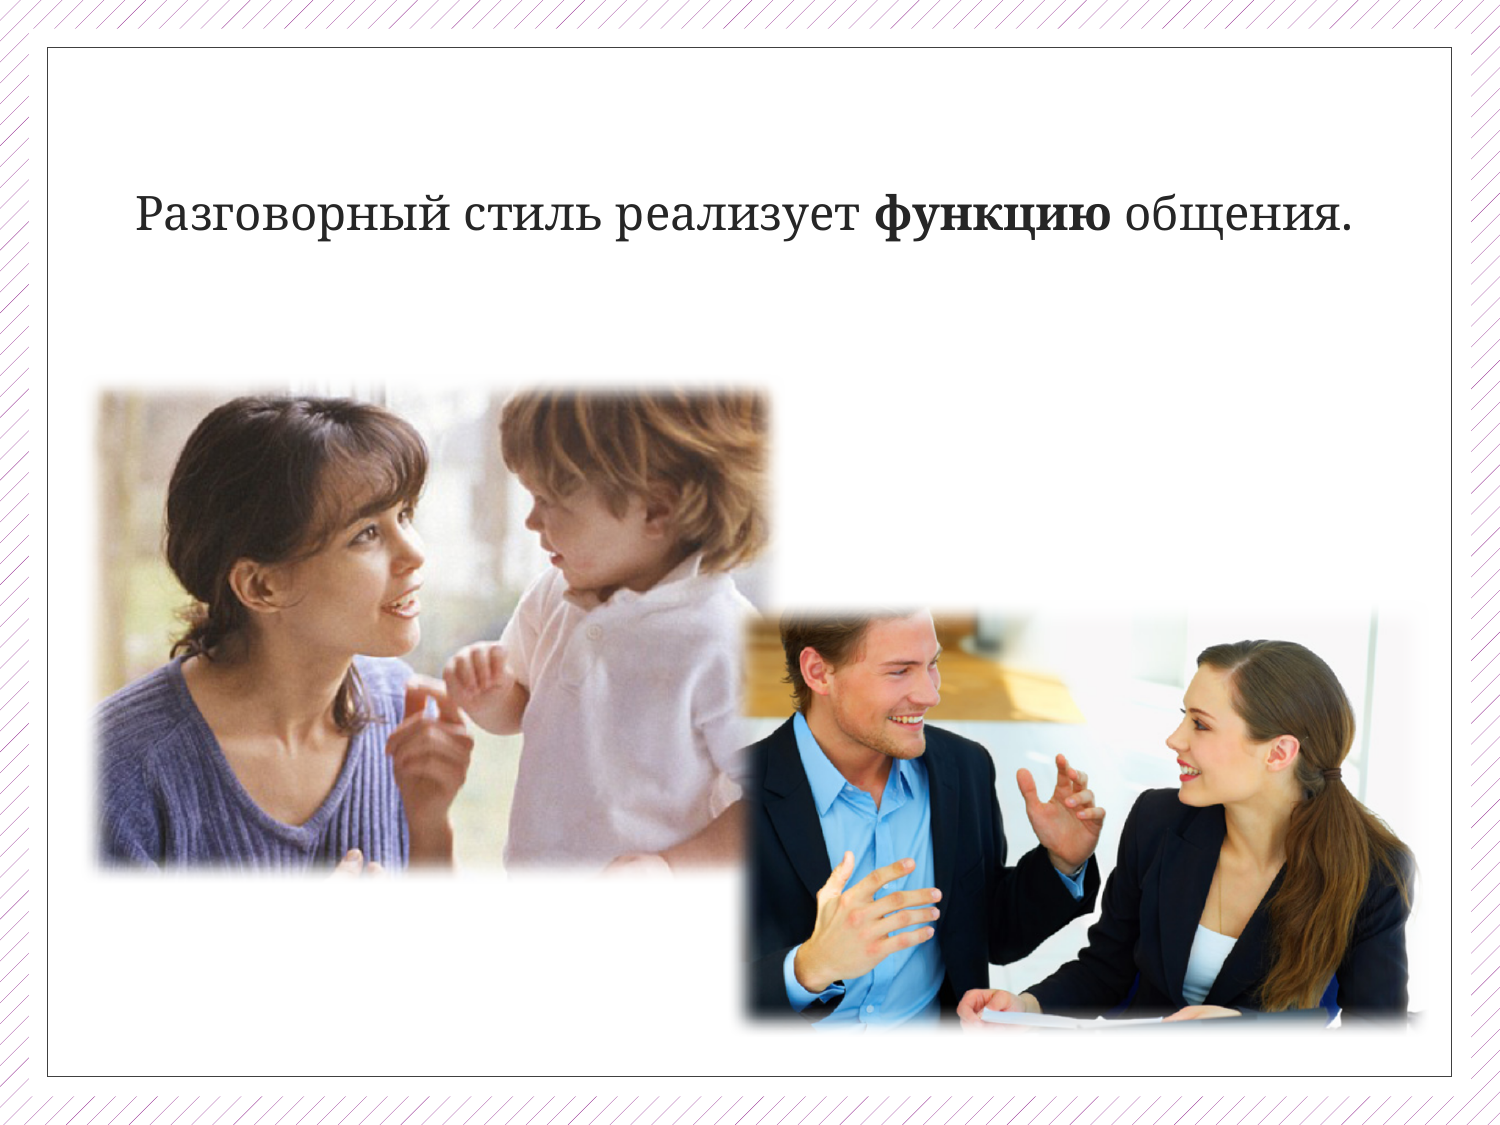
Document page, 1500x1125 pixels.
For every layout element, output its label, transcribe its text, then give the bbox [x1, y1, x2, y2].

title Разговорный стиль реализует функцию общения. [120, 105, 1380, 331]
picture [81, 374, 1430, 1038]
